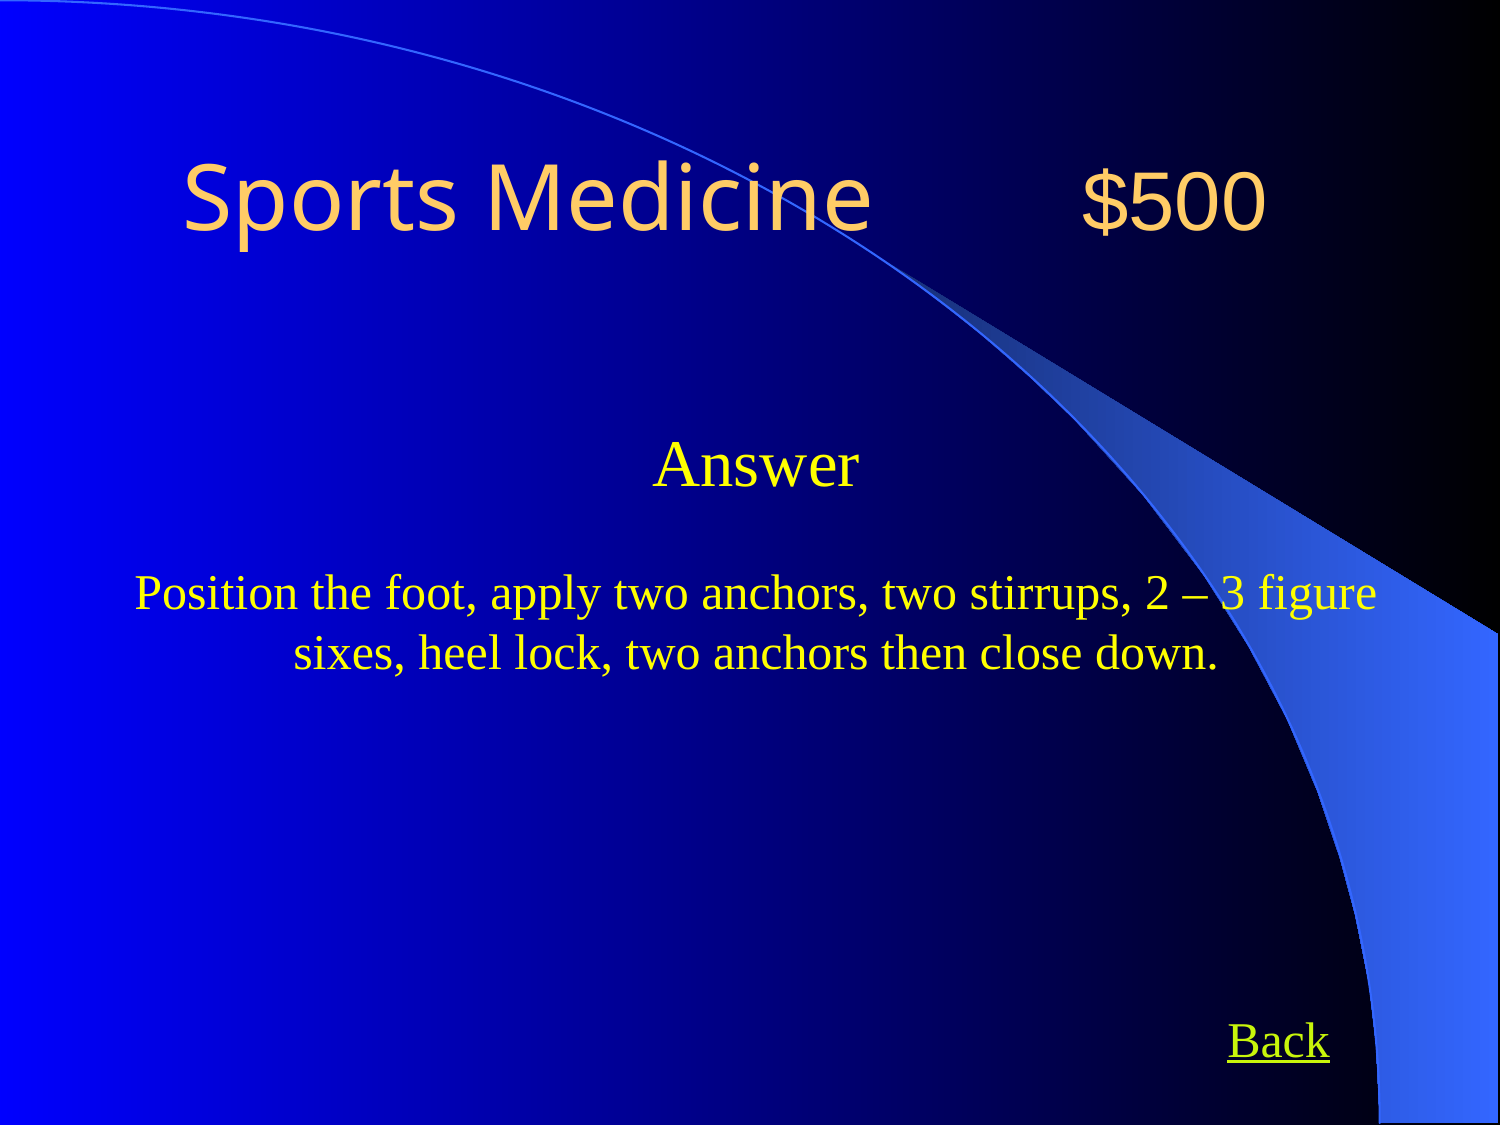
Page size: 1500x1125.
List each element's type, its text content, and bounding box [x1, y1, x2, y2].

text_box Back [1212, 999, 1438, 1075]
text_box Answer Position the foot, apply two anchors, two stirrups, 2 – 3 figure sixes, heel lock, two anchors then close down. [99, 412, 1413, 868]
title Sports Medicine $500 [87, 99, 1363, 288]
